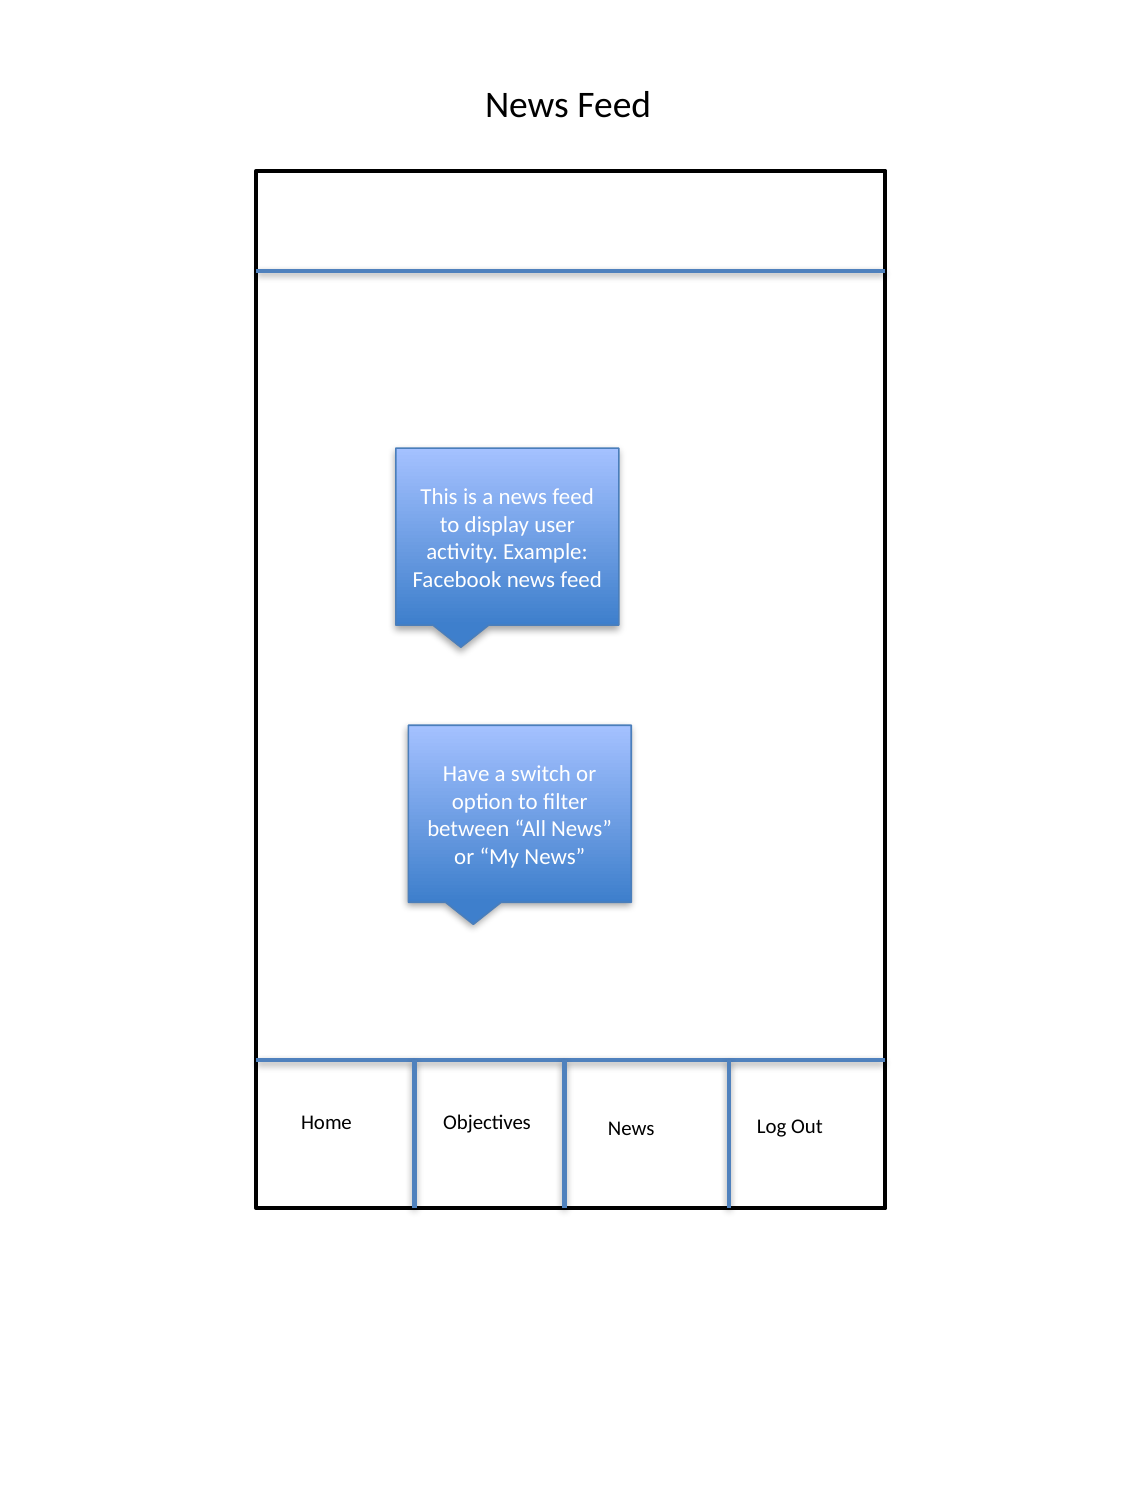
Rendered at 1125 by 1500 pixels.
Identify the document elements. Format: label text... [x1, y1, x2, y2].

text_box [254, 1069, 408, 1210]
text_box [571, 1071, 722, 1210]
text_box [736, 1069, 887, 1210]
text_box News [593, 1107, 670, 1148]
text_box Home [286, 1100, 367, 1141]
text_box Log Out [742, 1104, 838, 1145]
text_box [421, 1071, 558, 1210]
text_box This is a news feed to display user activity. Example: Facebook news feed [395, 447, 620, 648]
text_box [254, 279, 887, 1058]
text_box News Feed [470, 72, 667, 133]
text_box Objectives [428, 1100, 546, 1141]
text_box Have a switch or option to filter between “All News” or “My News” [407, 724, 633, 925]
text_box [254, 169, 887, 269]
